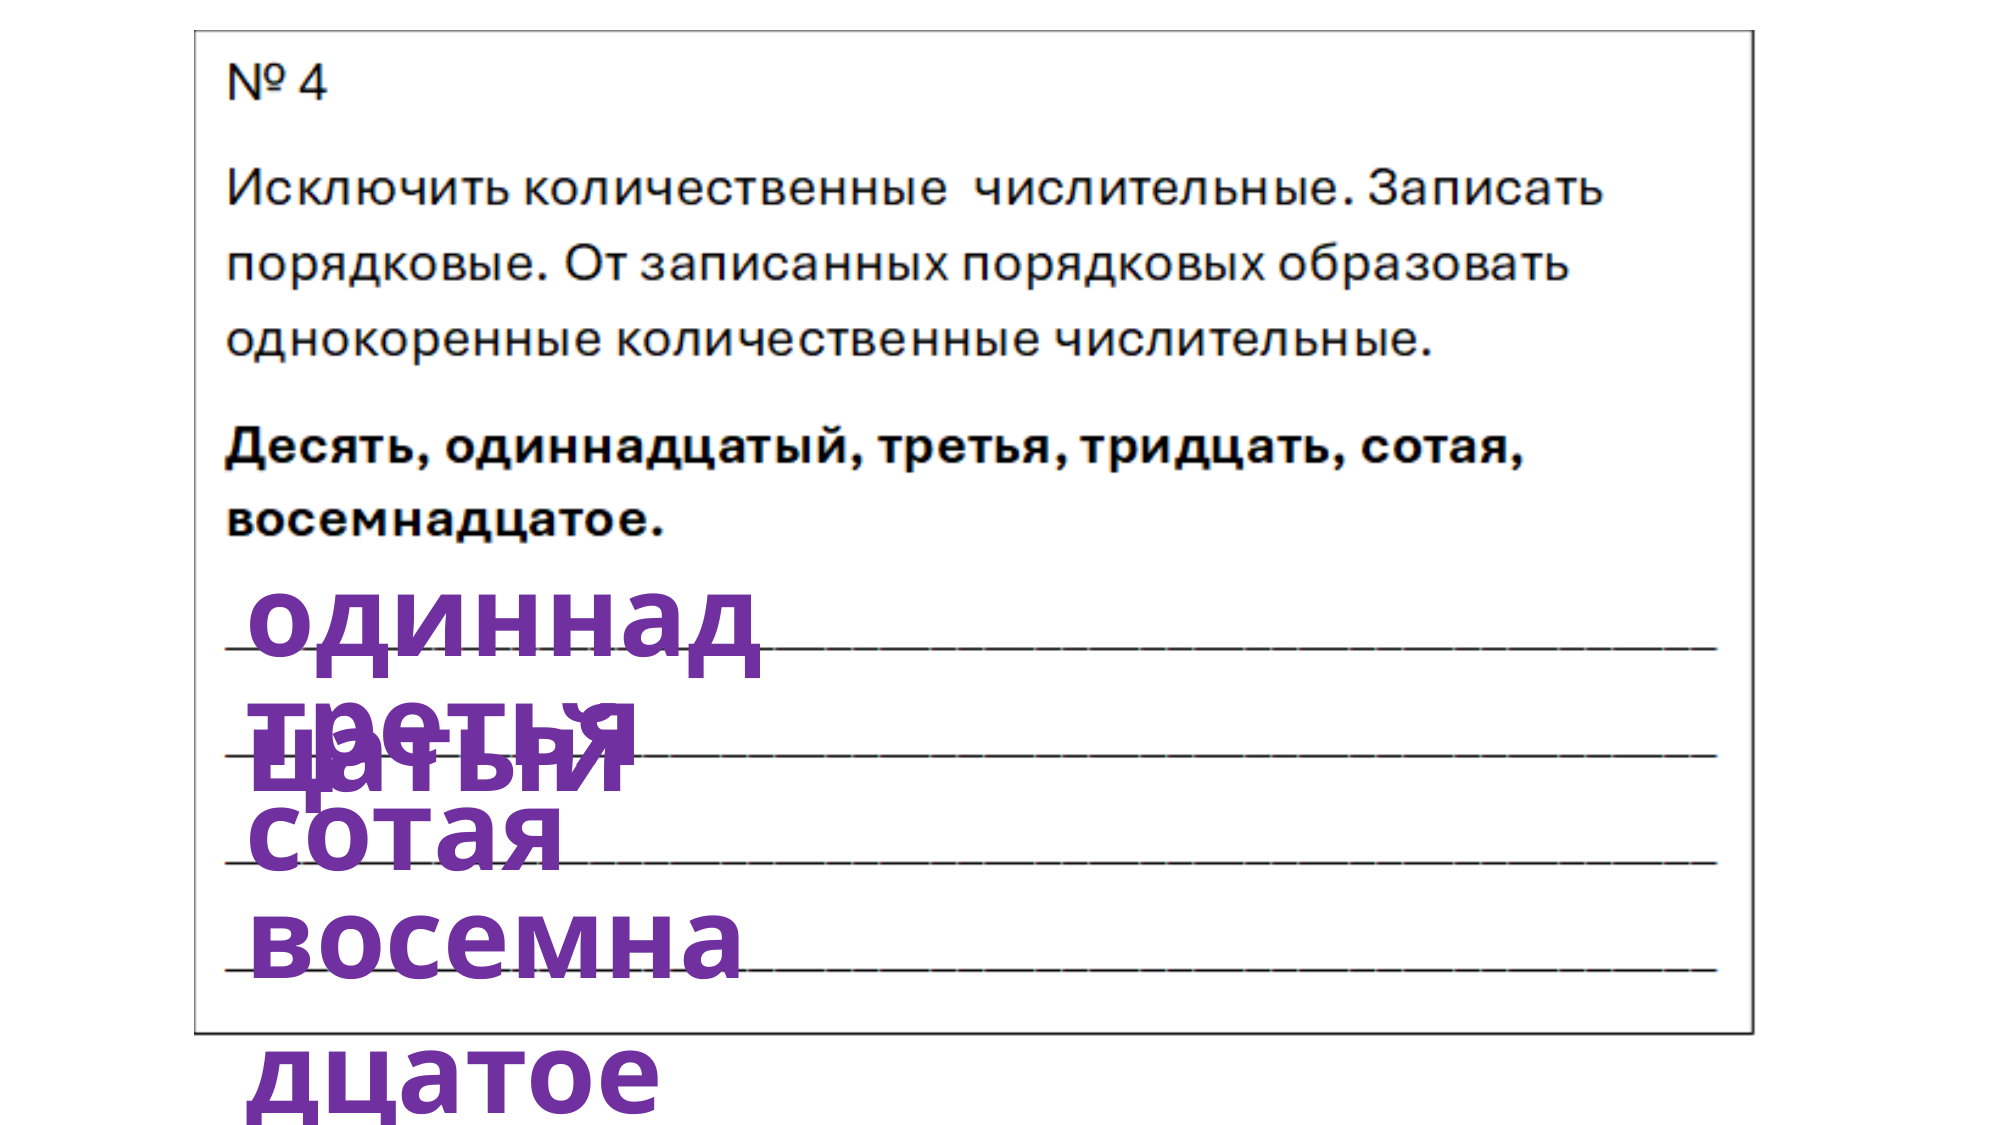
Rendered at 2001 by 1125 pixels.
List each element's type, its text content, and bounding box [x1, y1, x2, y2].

text_box восемнадцатое [230, 1043, 836, 1125]
picture [194, 29, 1760, 1043]
